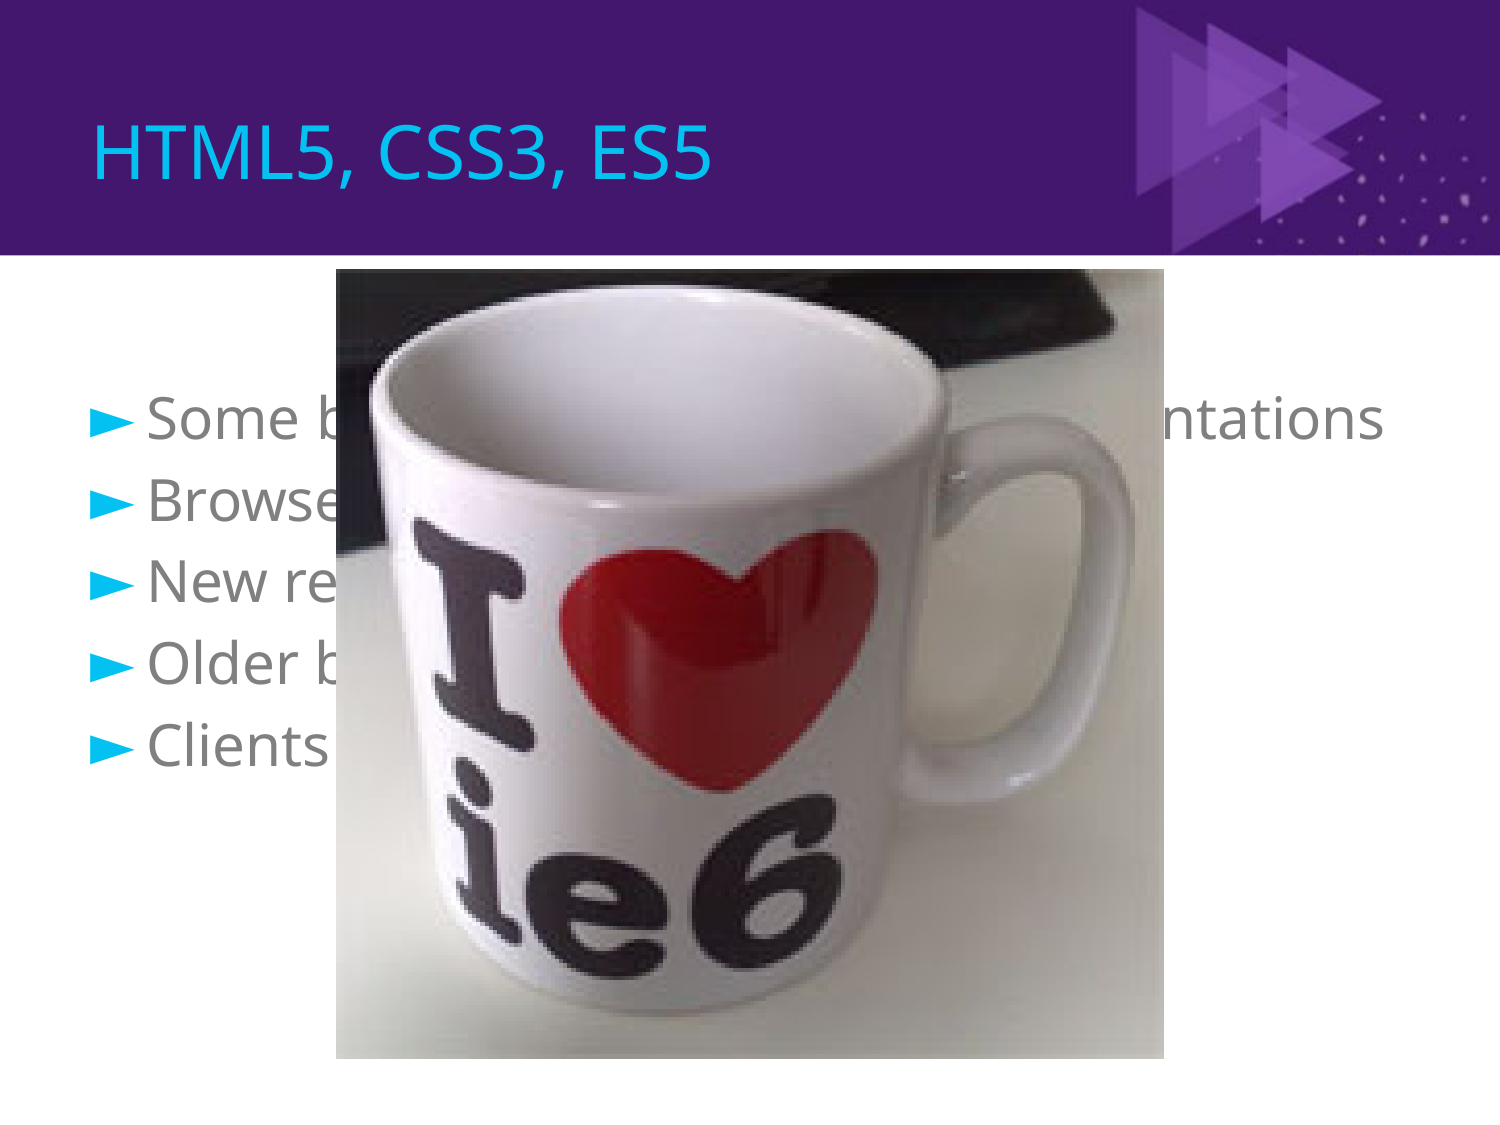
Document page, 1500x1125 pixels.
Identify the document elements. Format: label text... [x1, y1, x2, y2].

title HTML5, CSS3, ES5 [75, 56, 1425, 244]
picture [336, 268, 1164, 1060]
list Some browsers have partial implementations Browser prefixes often used New releases support more features Older browsers still exist Clients still want them supported [75, 373, 331, 1005]
list Some browsers have partial implementations Browser prefixes often used New releases support more features Older browsers still exist Clients still want them supported [1169, 373, 1425, 1005]
picture [0, 0, 1500, 255]
